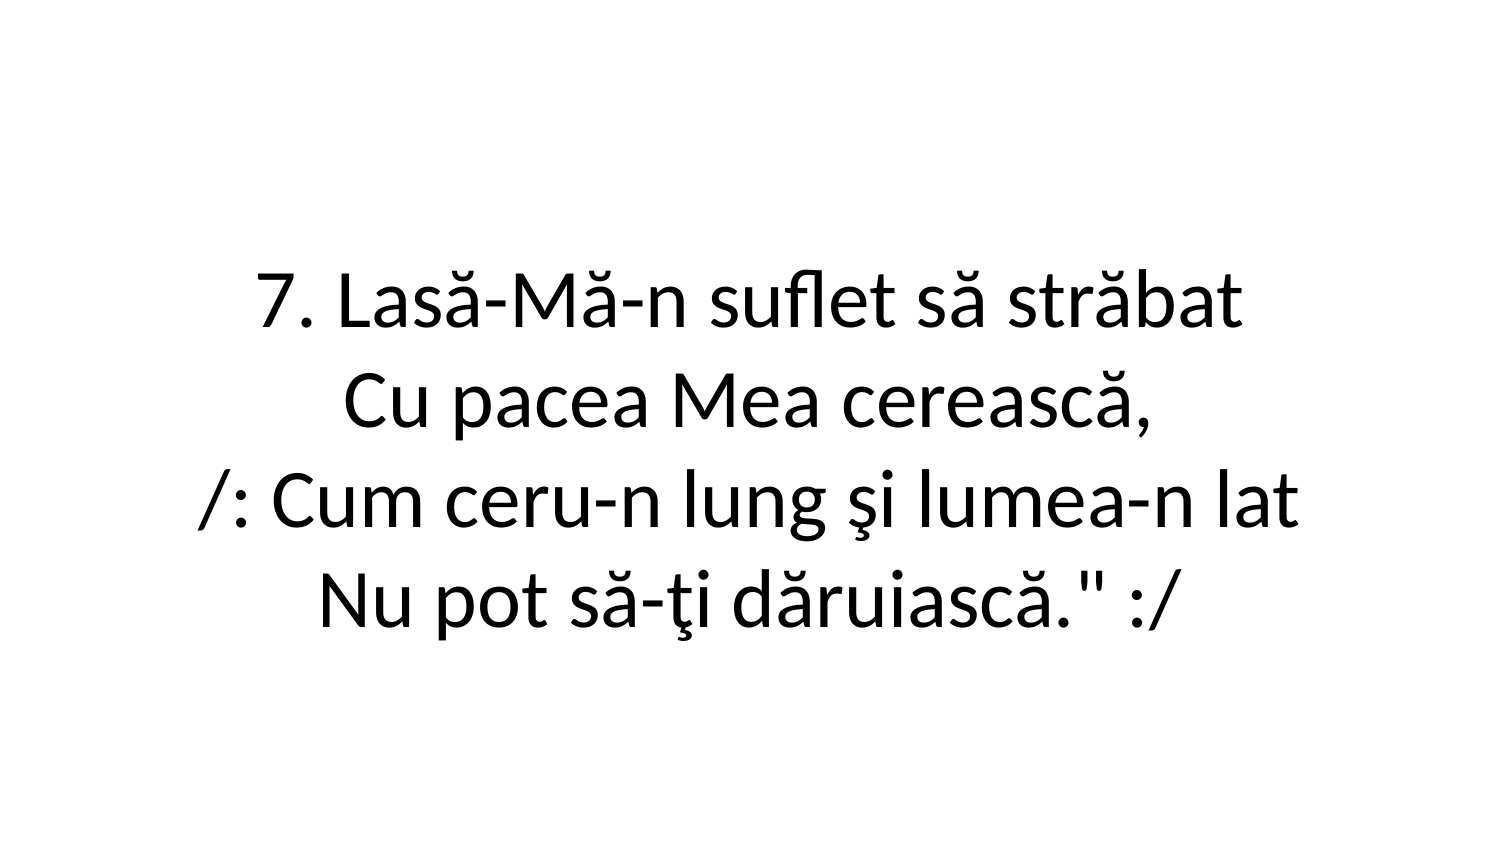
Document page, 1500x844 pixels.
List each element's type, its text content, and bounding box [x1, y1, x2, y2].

text_box 7. Lasă-Mă-n suflet să străbat Cu pacea Mea cerească, /: Cum ceru-n lung şi lumea-n lat Nu pot să-ţi dăruiască." :/ [183, 192, 1317, 652]
